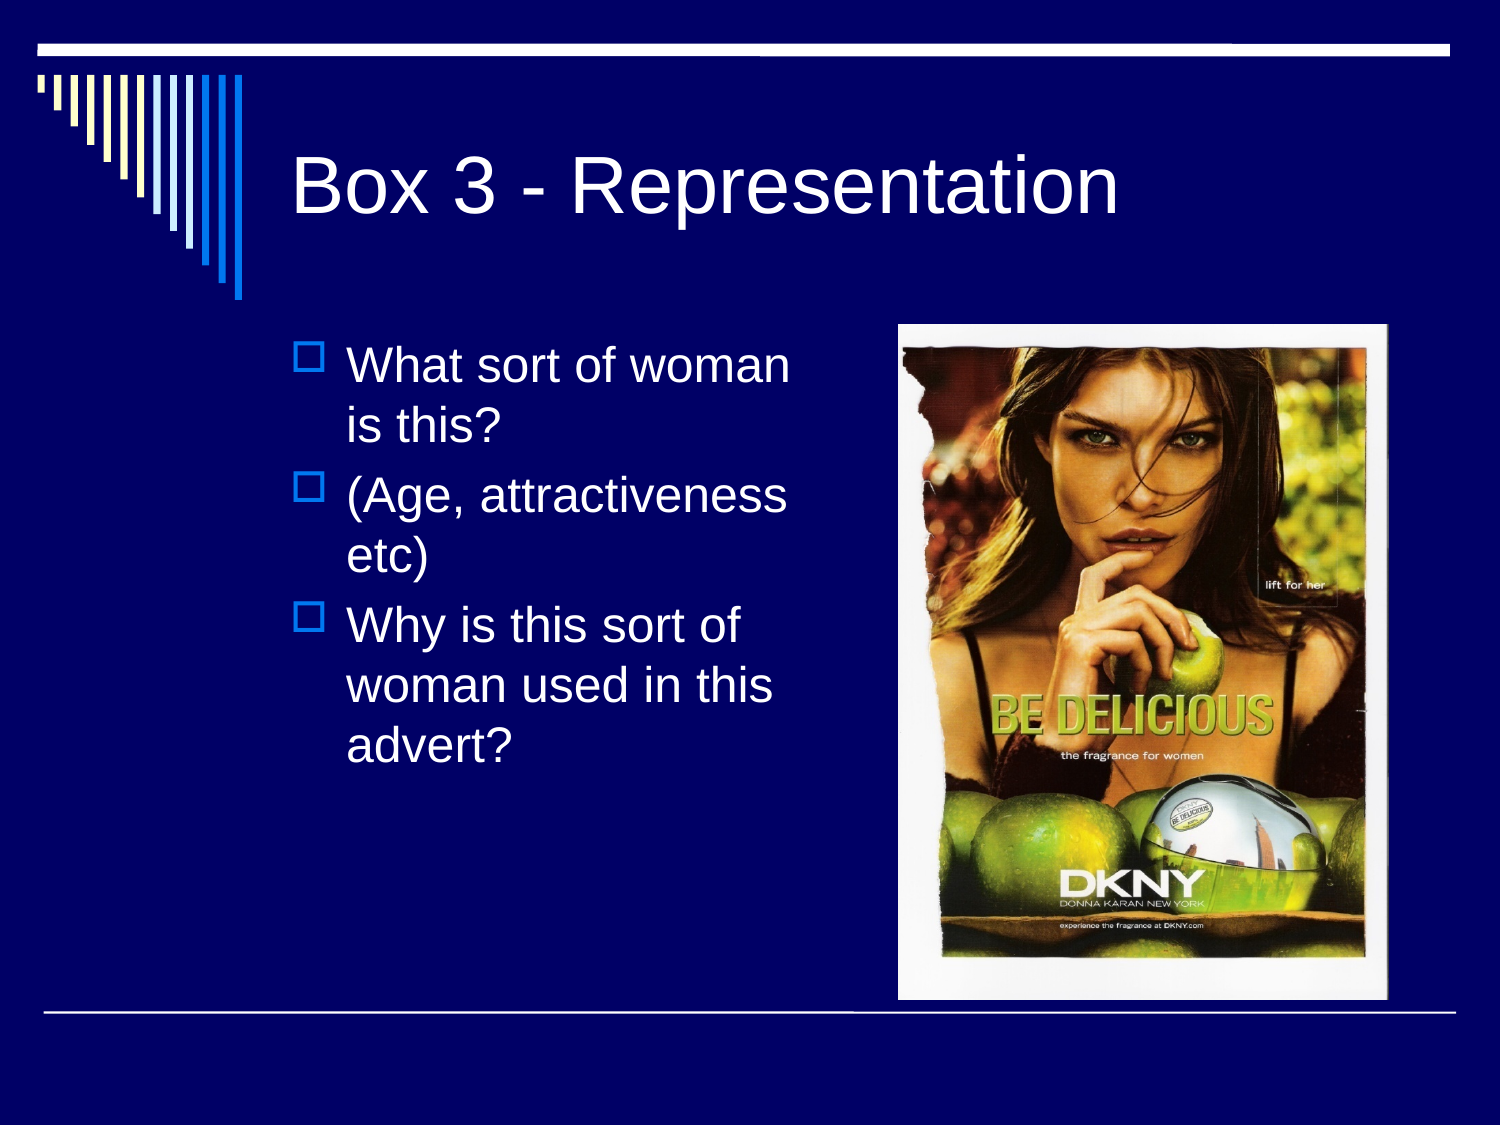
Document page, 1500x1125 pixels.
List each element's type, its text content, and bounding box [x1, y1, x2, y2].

list What sort of woman is this? (Age, attractiveness etc) Why is this sort of woman used in this advert? [274, 324, 838, 1001]
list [897, 324, 1390, 1001]
title Box 3 - Representation [274, 74, 1426, 288]
